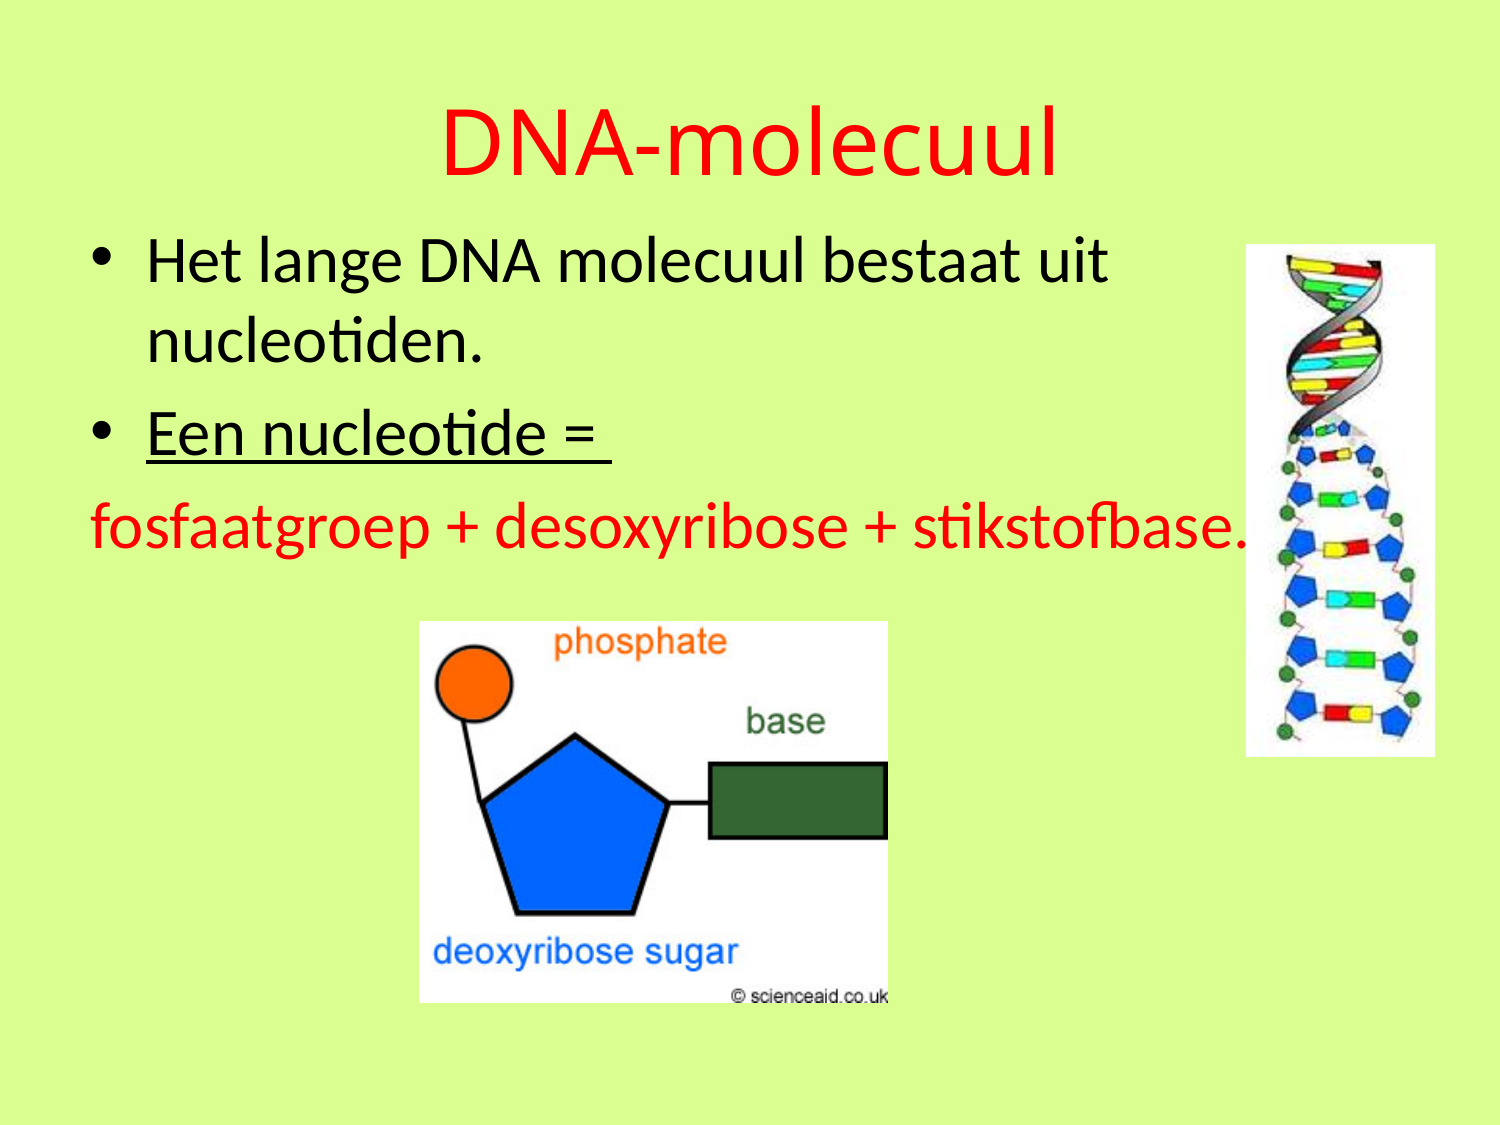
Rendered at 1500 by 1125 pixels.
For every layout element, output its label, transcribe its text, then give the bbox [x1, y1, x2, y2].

list Het lange DNA molecuul bestaat uit nucleotiden. Een nucleotide = fosfaatgroep + desoxyribose + stikstofbase. [75, 208, 1425, 1005]
picture [418, 621, 889, 1003]
title DNA-molecuul [75, 45, 1425, 208]
picture [1245, 243, 1436, 758]
